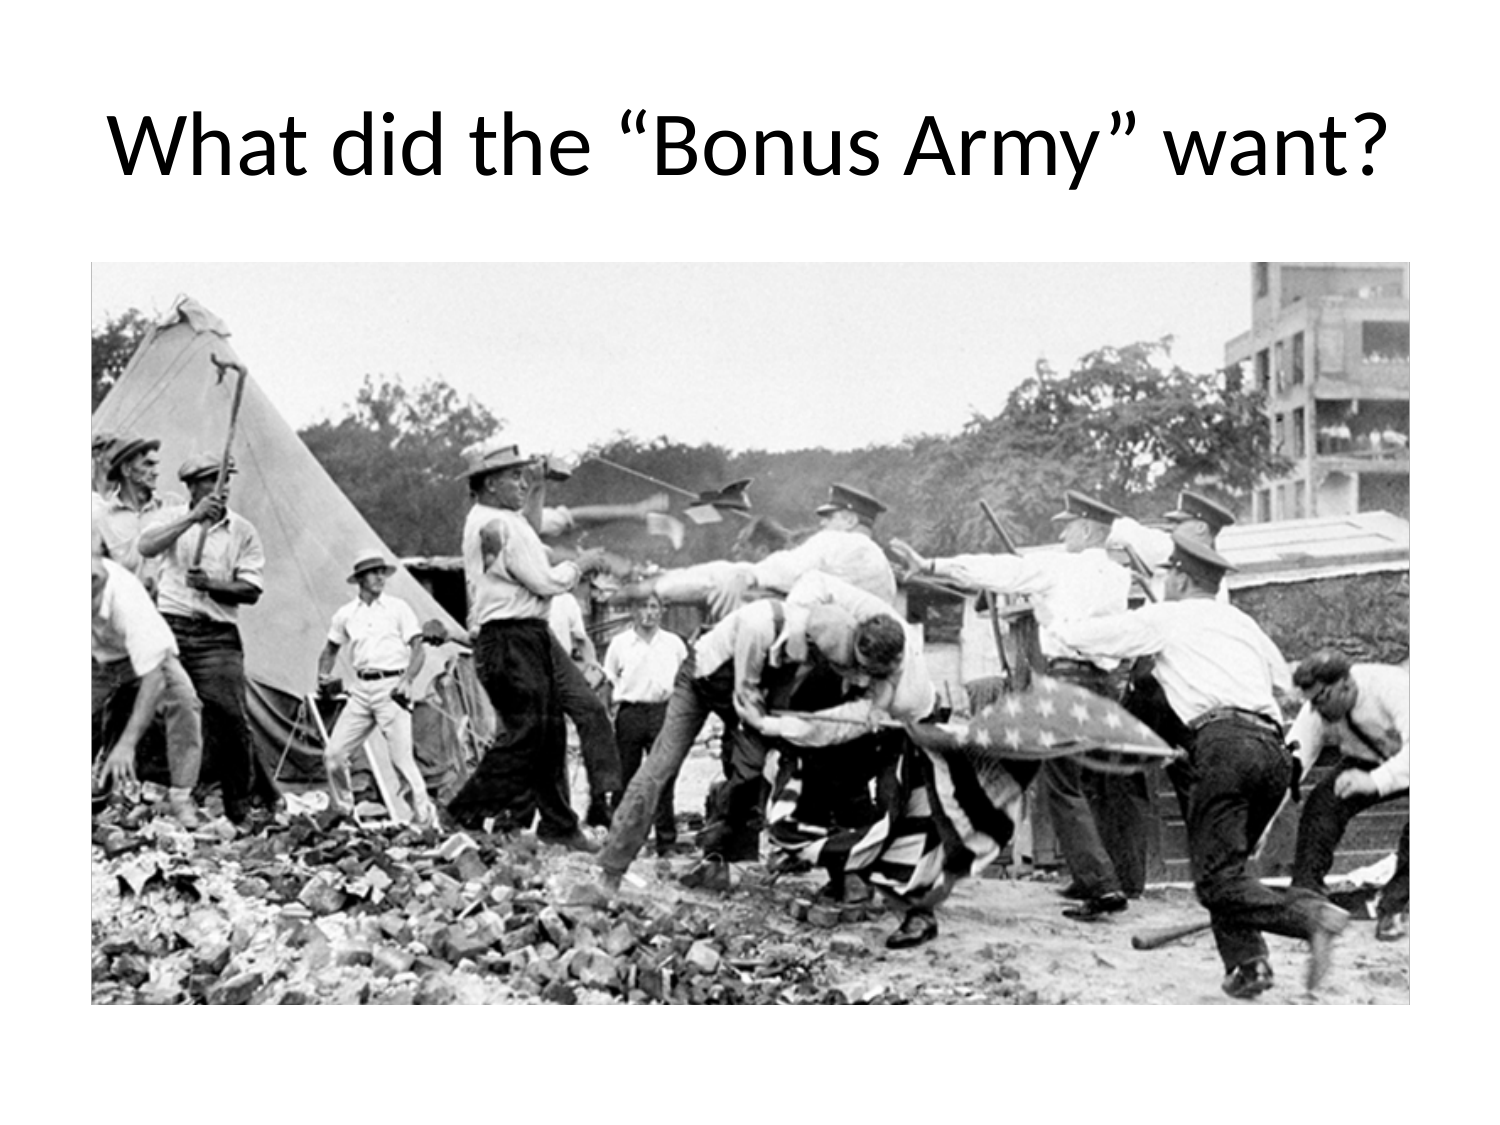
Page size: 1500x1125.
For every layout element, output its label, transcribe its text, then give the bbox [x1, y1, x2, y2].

title What did the “Bonus Army” want? [75, 45, 1425, 233]
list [74, 262, 1426, 1006]
